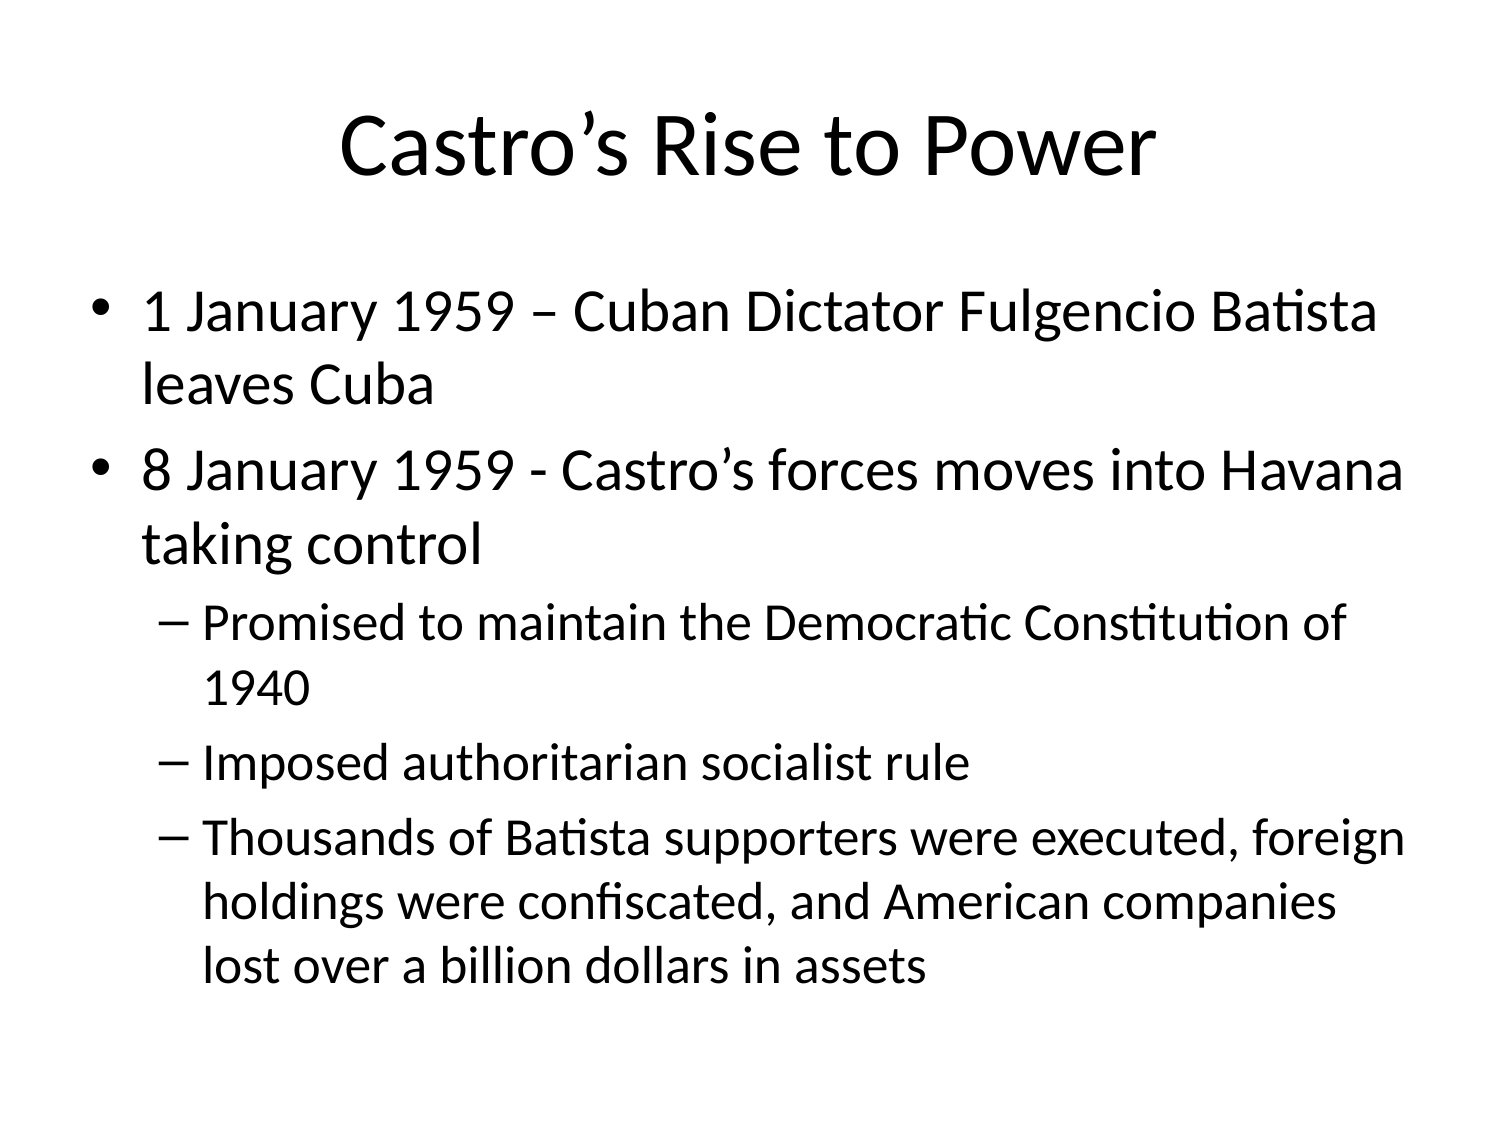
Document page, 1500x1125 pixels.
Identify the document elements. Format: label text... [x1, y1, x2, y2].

list 1 January 1959 – Cuban Dictator Fulgencio Batista leaves Cuba 8 January 1959 - Castro’s forces moves into Havana taking control Promised to maintain the Democratic Constitution of 1940 Imposed authoritarian socialist rule Thousands of Batista supporters were executed, foreign holdings were confiscated, and American companies lost over a billion dollars in assets [75, 262, 1425, 1005]
title Castro’s Rise to Power [75, 45, 1425, 233]
